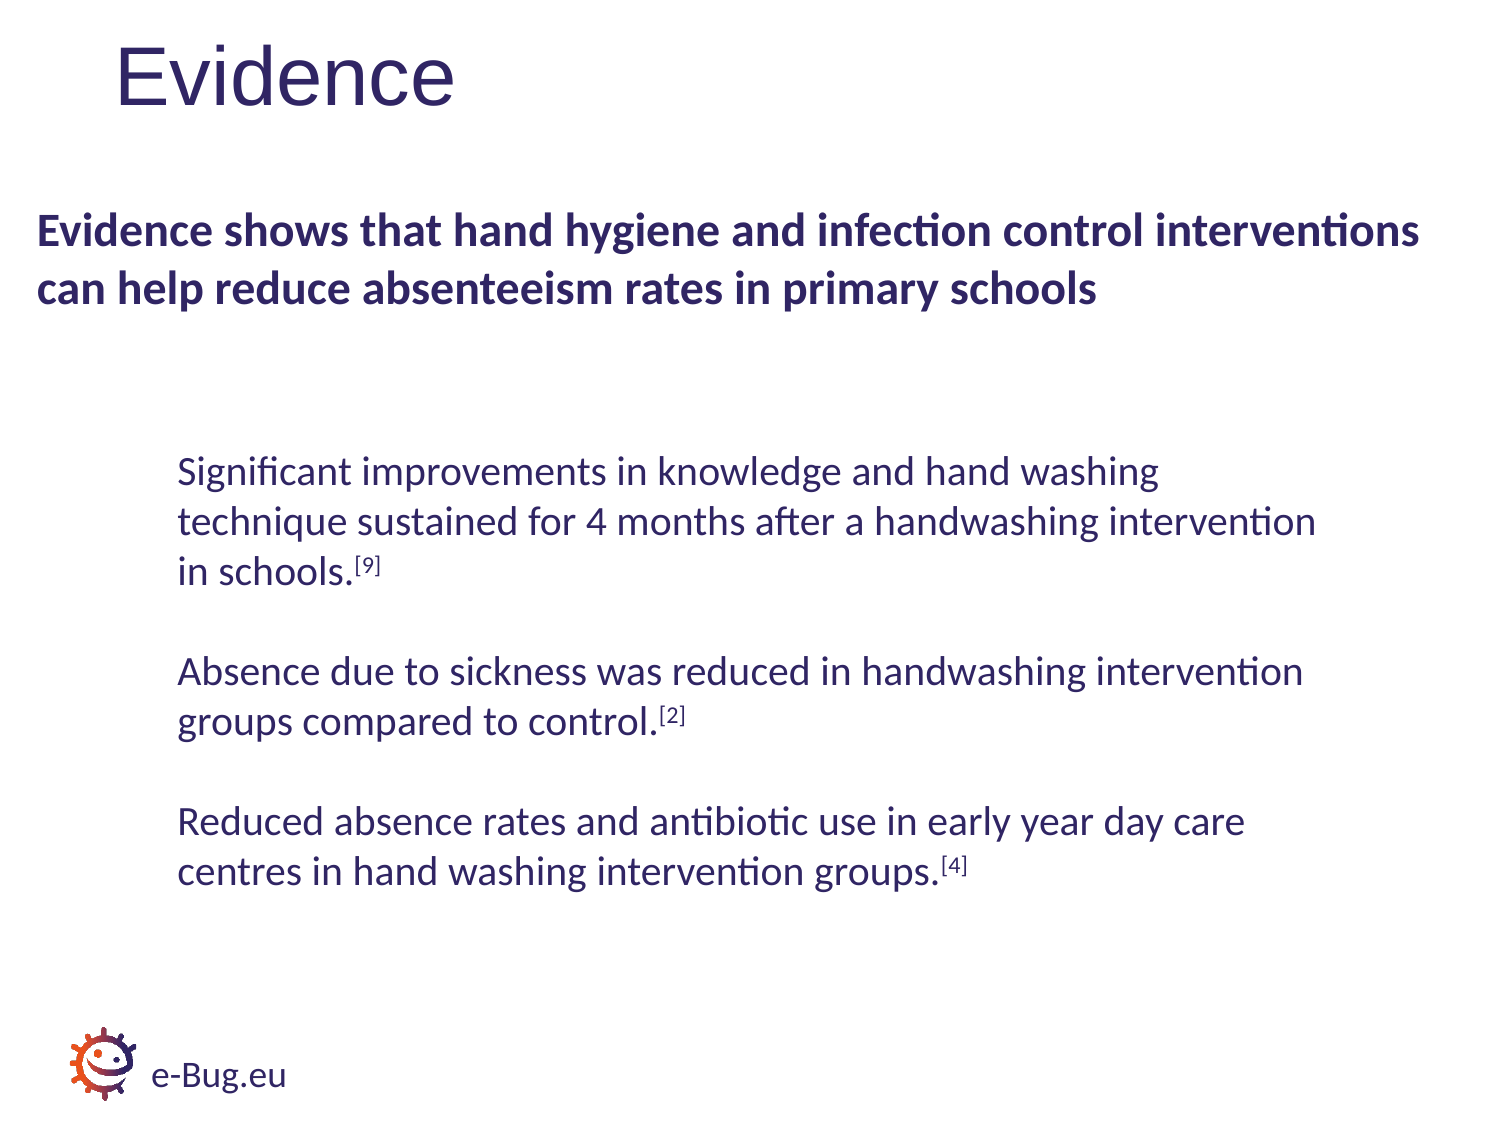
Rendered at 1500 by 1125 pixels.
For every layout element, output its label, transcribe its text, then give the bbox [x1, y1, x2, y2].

title Evidence [99, 22, 1394, 136]
text_box Significant improvements in knowledge and hand washing technique sustained for 4 months after a handwashing intervention in schools.[9] Absence due to sickness was reduced in handwashing intervention groups compared to control.[2] Reduced absence rates and antibiotic use in early year day care centres in hand washing intervention groups.[4] [162, 436, 1338, 902]
picture [69, 1027, 137, 1103]
text_box Evidence shows that hand hygiene and infection control interventions can help reduce absenteeism rates in primary schools [22, 191, 1478, 367]
footer e-Bug.eu [136, 1042, 643, 1103]
